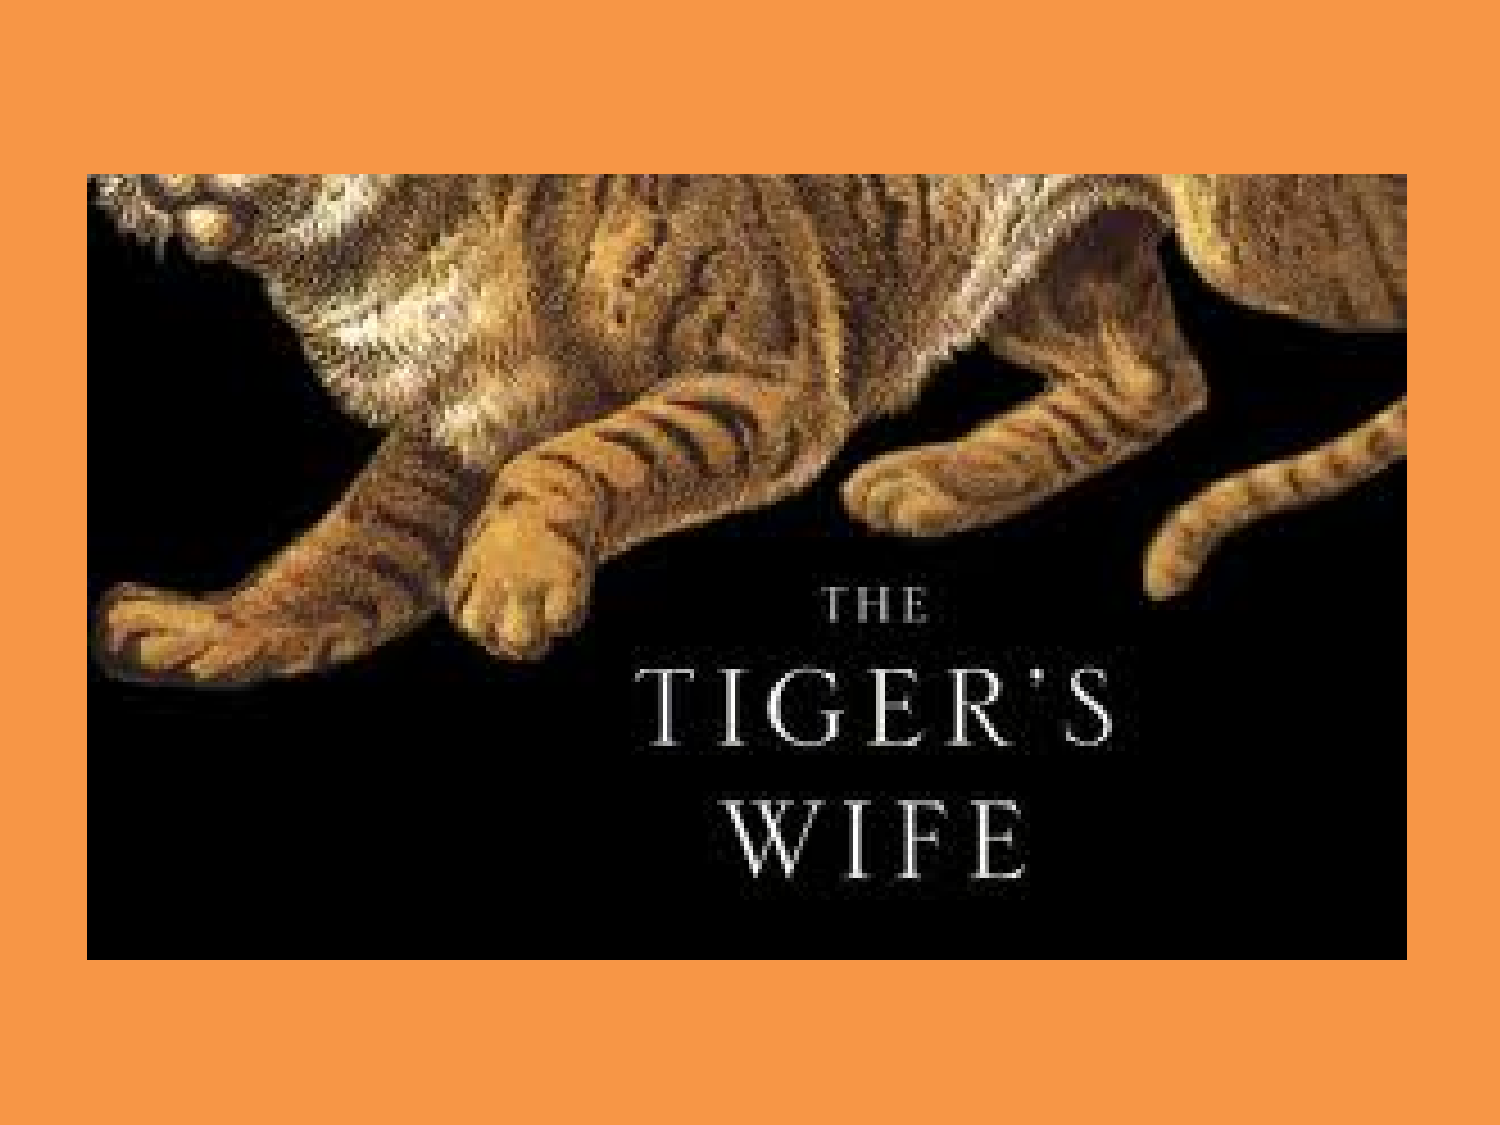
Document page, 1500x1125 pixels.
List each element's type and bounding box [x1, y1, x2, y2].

picture [87, 174, 1408, 960]
